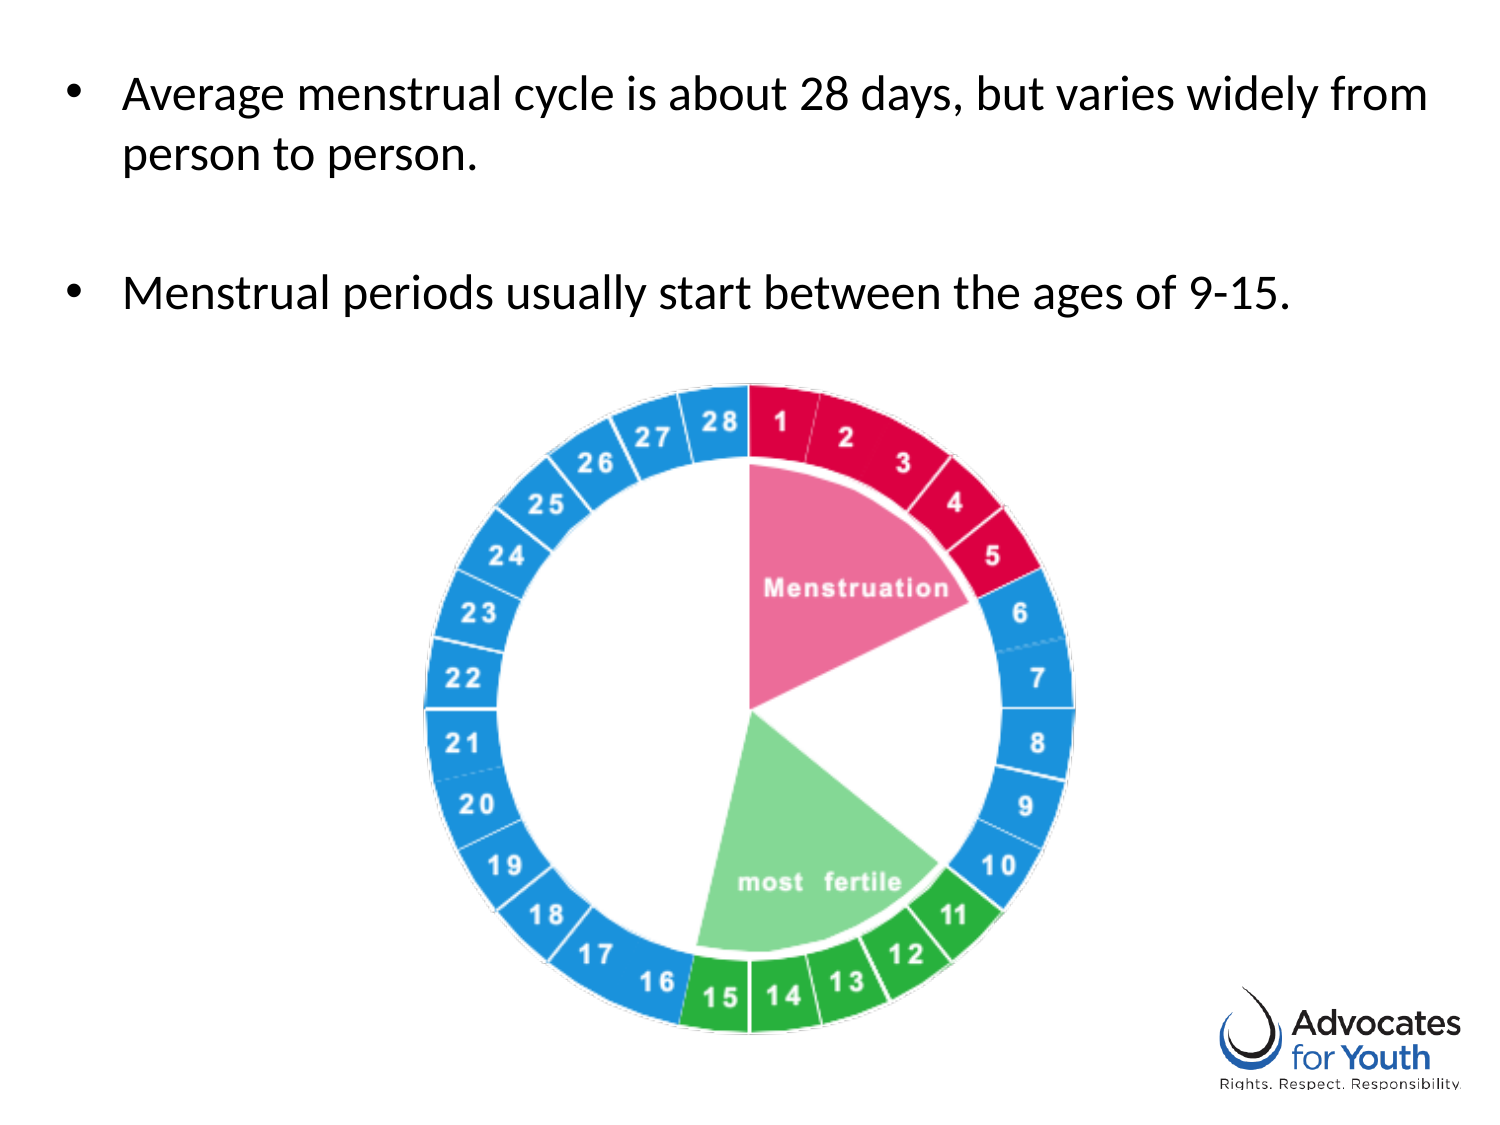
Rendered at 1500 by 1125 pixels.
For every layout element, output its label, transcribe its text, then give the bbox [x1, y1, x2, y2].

picture [1219, 986, 1461, 1090]
picture [422, 382, 1078, 1037]
list Average menstrual cycle is about 28 days, but varies widely from person to person. Menstrual periods usually start between the ages of 9-15. [50, 52, 1461, 388]
